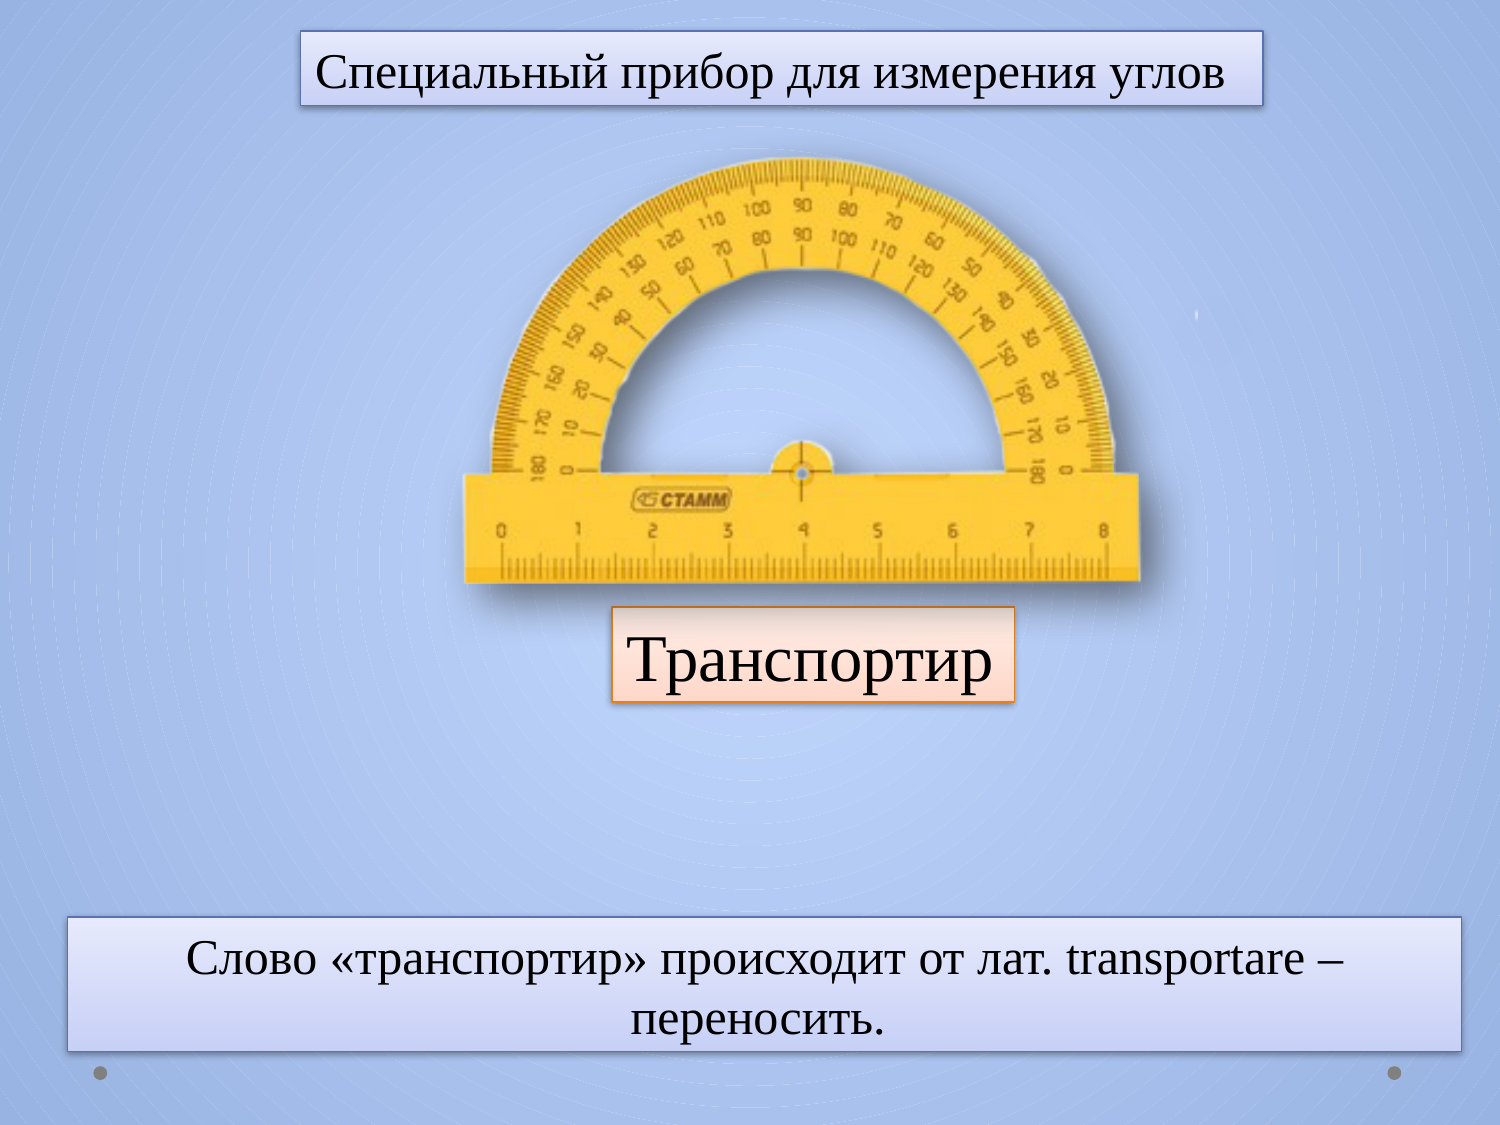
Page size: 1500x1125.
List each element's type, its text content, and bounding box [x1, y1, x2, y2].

text_box Транспортир [611, 676, 1015, 703]
text_box Слово «транспортир» происходит от лат. transportare – переносить. [67, 916, 1462, 1052]
picture [429, 139, 1198, 628]
text_box Специальный прибор для измерения углов [300, 30, 1264, 106]
